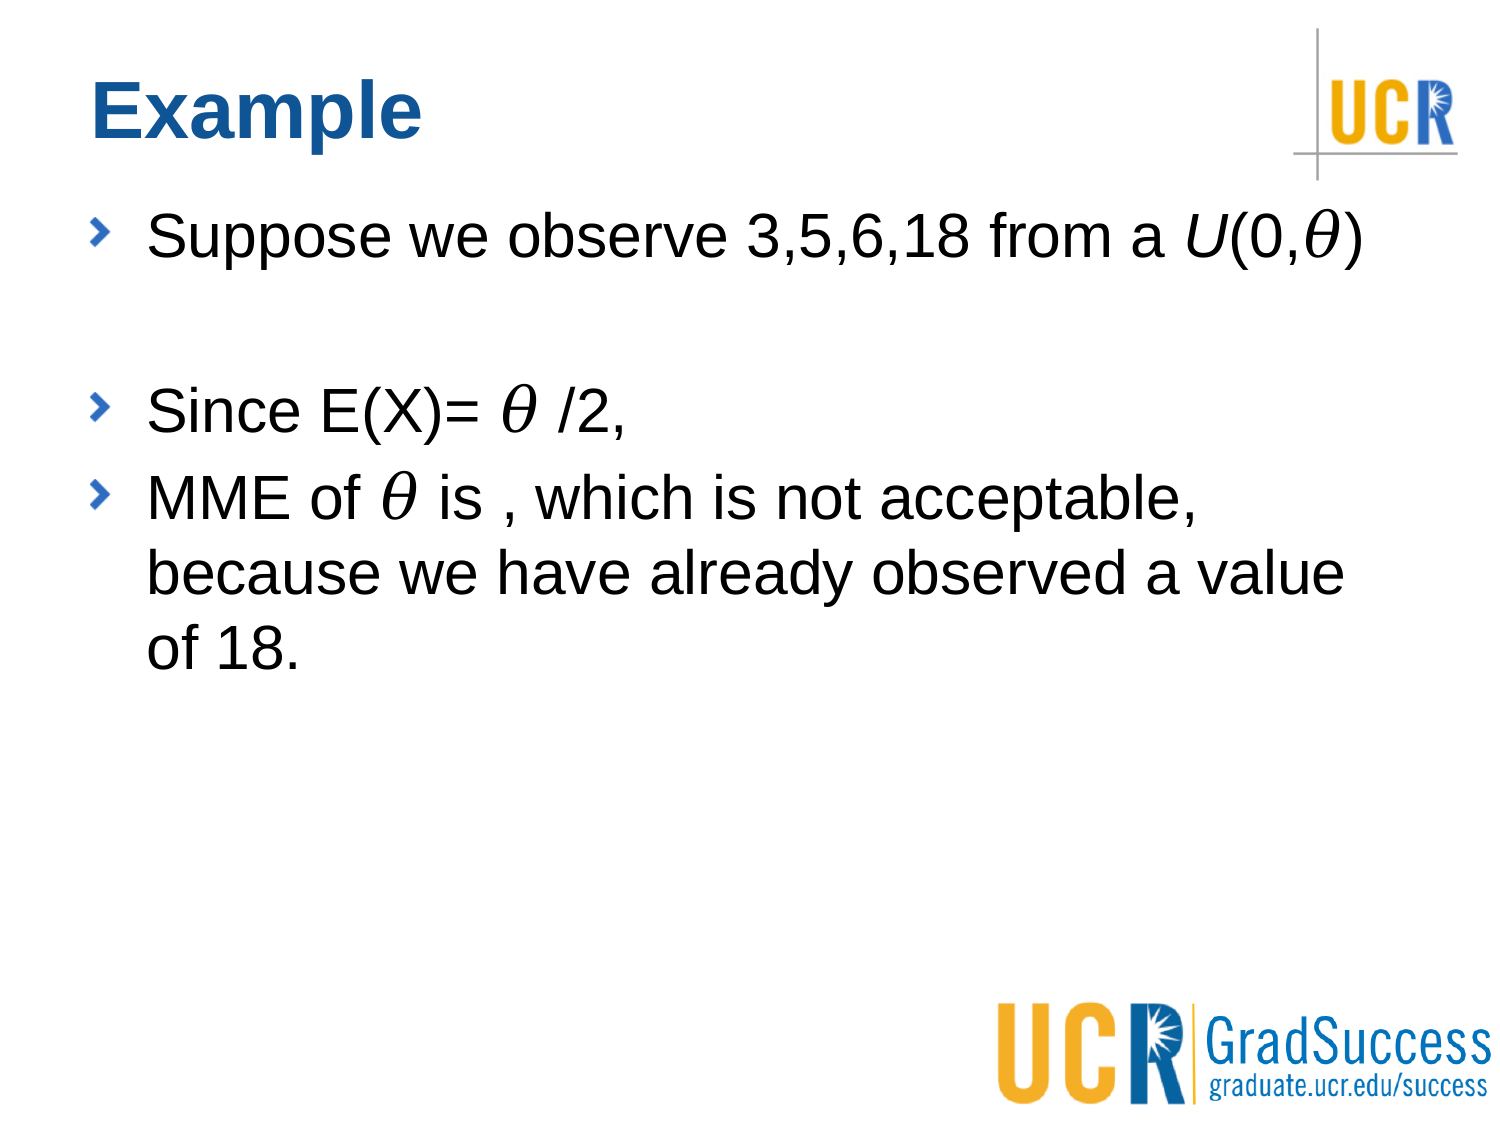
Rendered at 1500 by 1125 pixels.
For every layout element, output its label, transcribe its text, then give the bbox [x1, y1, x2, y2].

picture [90, 479, 114, 511]
picture [1282, 0, 1500, 196]
picture [90, 392, 114, 423]
picture [90, 217, 114, 248]
title Example [75, 37, 1300, 163]
